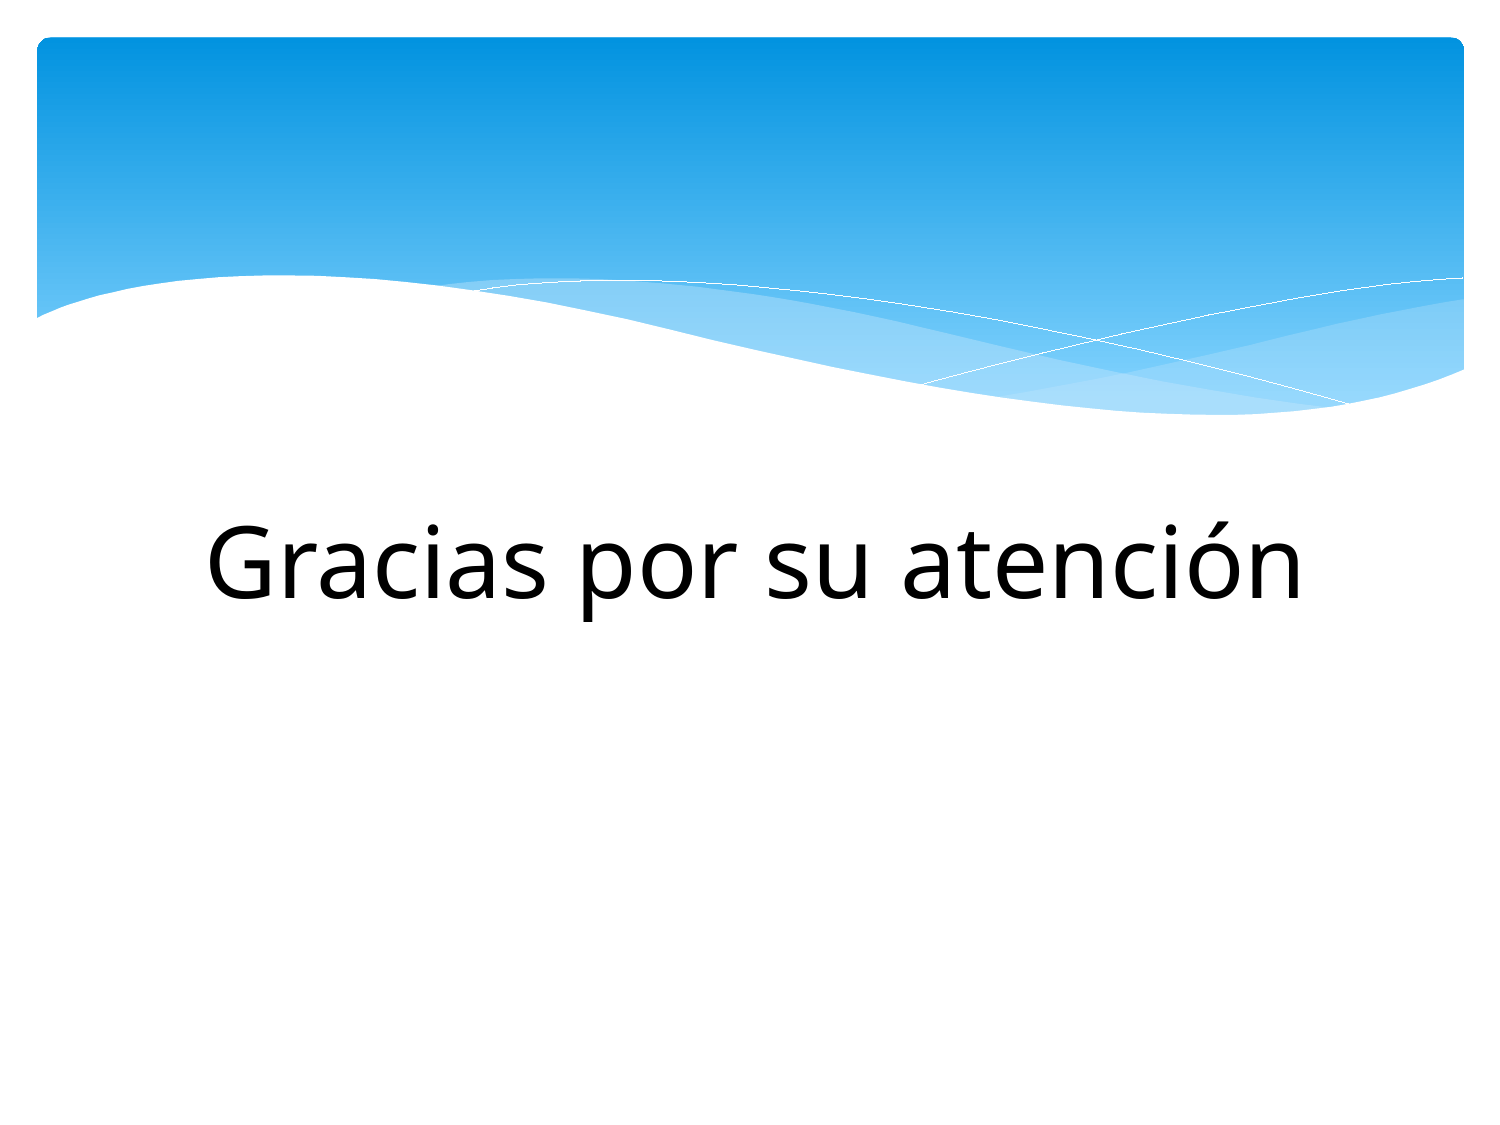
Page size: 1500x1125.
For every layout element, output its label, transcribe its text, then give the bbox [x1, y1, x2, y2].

text_box Gracias por su atención [135, 491, 1376, 627]
